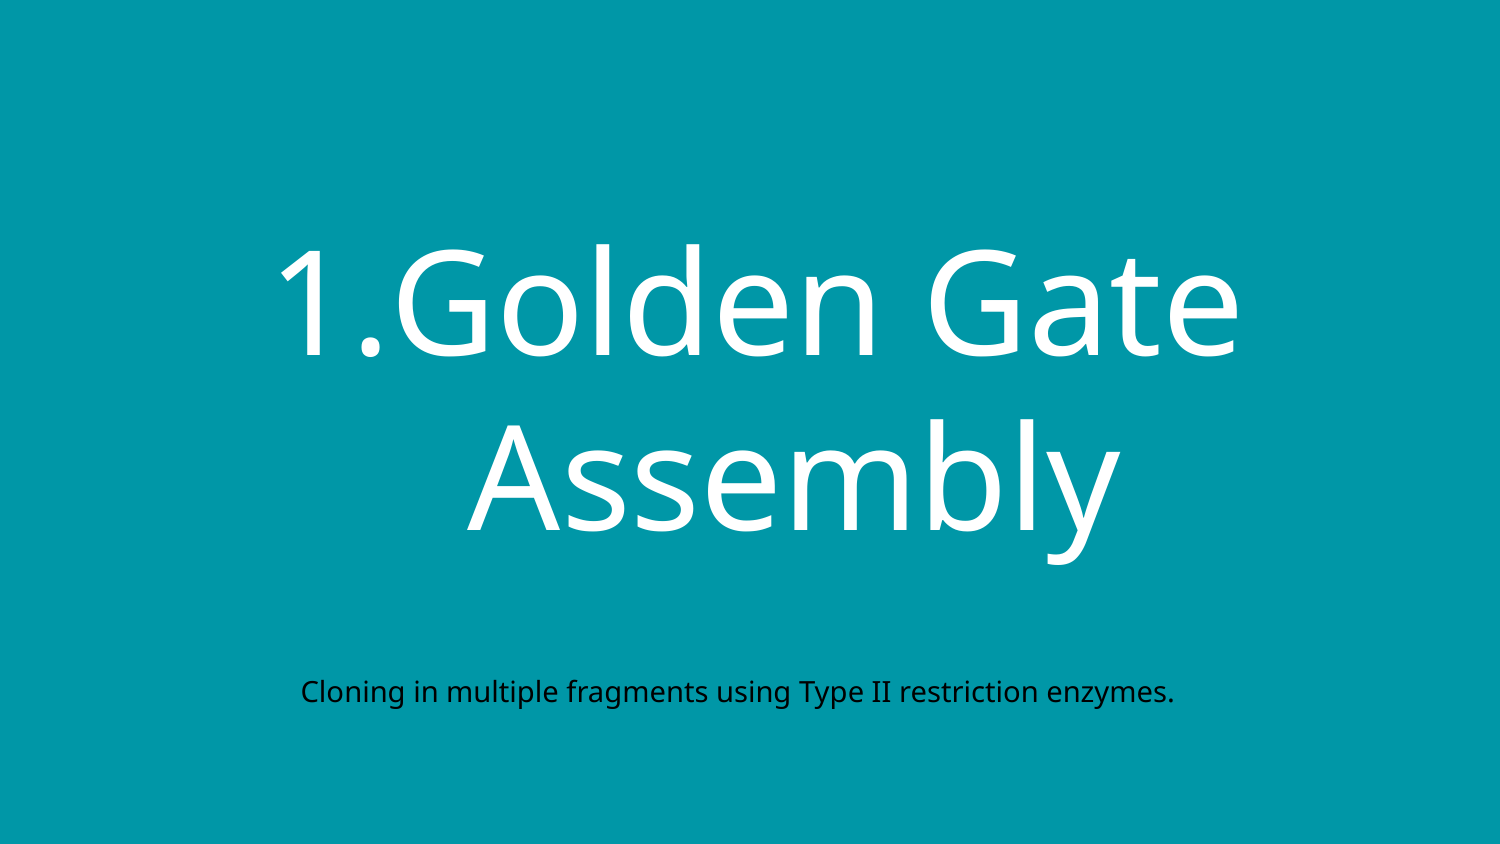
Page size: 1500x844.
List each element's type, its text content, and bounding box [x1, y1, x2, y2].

text_box Cloning in multiple fragments using Type II restriction enzymes. [285, 658, 1268, 773]
text_box Golden Gate Assembly [13, 248, 1500, 520]
